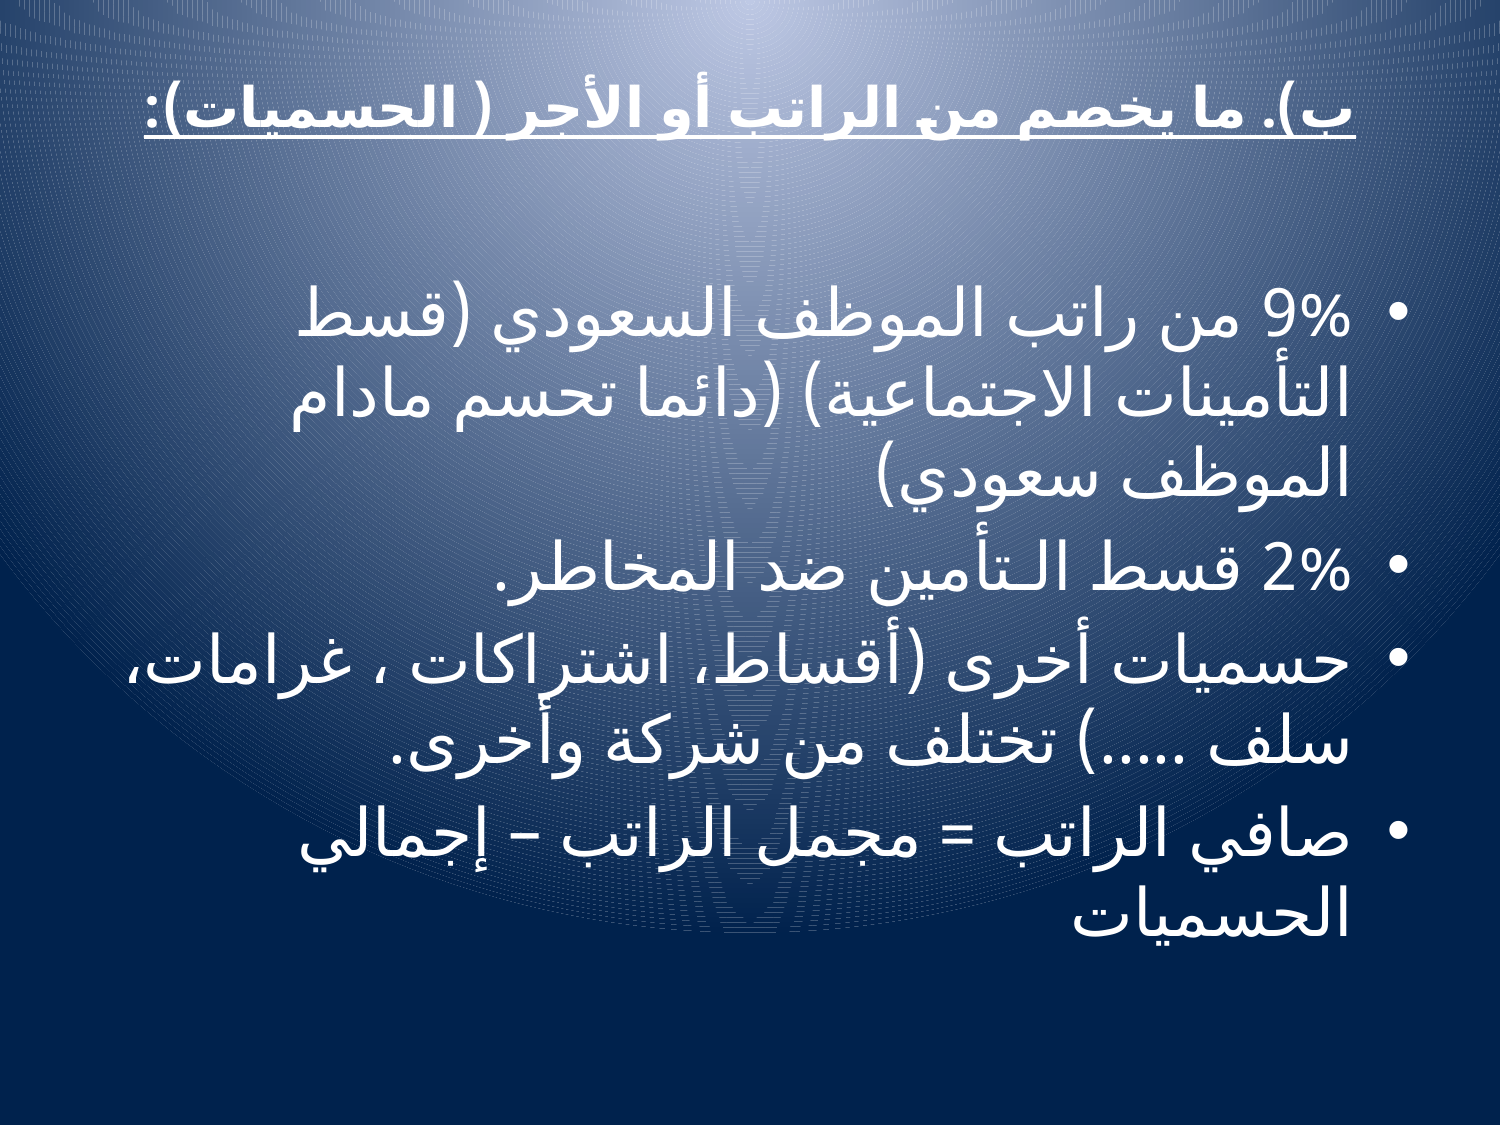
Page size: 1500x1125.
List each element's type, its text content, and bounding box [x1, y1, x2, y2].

list 9% من راتب الموظف السعودي (قسط التأمينات الاجتماعية) (دائما تحسم مادام الموظف سعودي) 2% قسط الـتأمين ضد المخاطر. حسميات أخرى (أقساط، اشتراكات ، غرامات، سلف .....) تختلف من شركة وأخرى. صافي الراتب = مجمل الراتب – إجمالي الحسميات [75, 262, 1425, 1005]
title ب). ما يخصم من الراتب أو الأجر ( الحسميات): [75, 45, 1425, 233]
